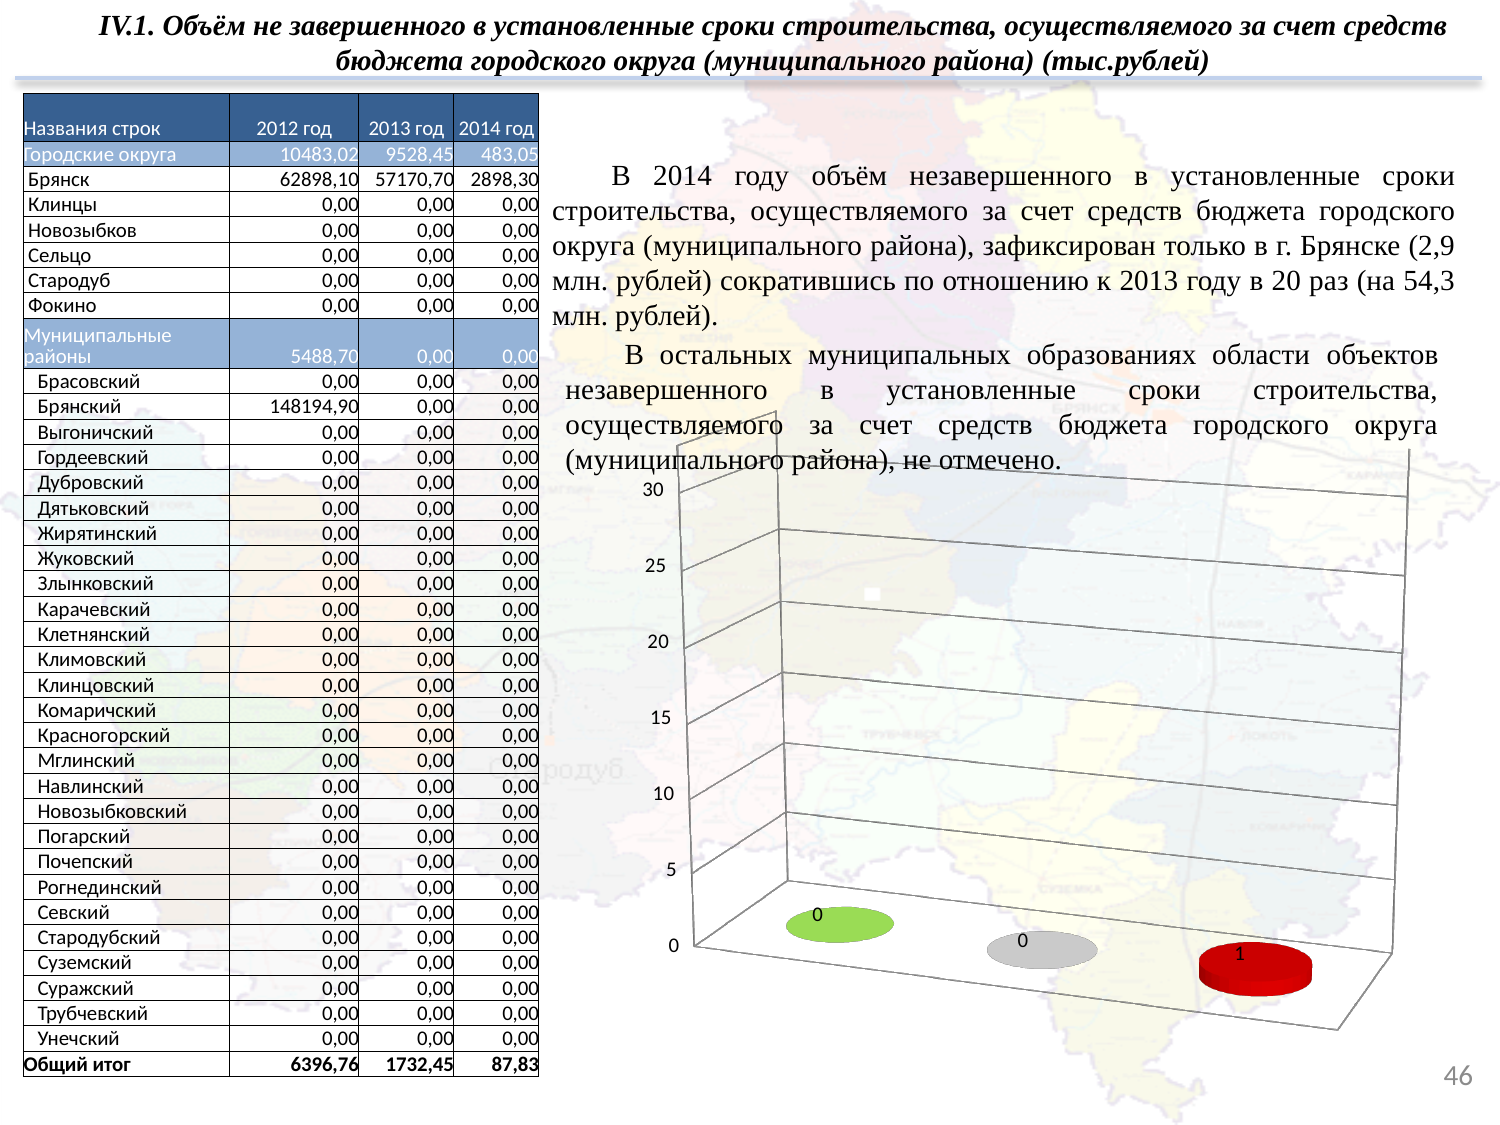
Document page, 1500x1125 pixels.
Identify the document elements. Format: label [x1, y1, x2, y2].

table_cell [230, 369, 358, 393]
table_cell [359, 445, 453, 469]
table_cell [454, 293, 538, 318]
table_cell [454, 875, 538, 899]
table_cell [454, 243, 538, 267]
table_cell [359, 774, 453, 798]
table_cell [230, 142, 358, 166]
table_cell [24, 951, 229, 975]
table_cell [454, 824, 538, 848]
table_cell [454, 622, 538, 646]
table_cell [359, 748, 453, 773]
table_cell [230, 698, 358, 722]
table_cell [454, 1026, 538, 1051]
table_cell [24, 268, 229, 292]
table_cell [24, 1001, 229, 1025]
table_cell [230, 420, 358, 444]
table_cell [24, 571, 229, 596]
table_cell [454, 521, 538, 545]
table_cell [24, 824, 229, 848]
table_cell [24, 622, 229, 646]
table_cell [230, 293, 358, 318]
table_cell [24, 167, 229, 191]
table_cell [359, 875, 453, 899]
table_cell [24, 369, 229, 393]
table_cell [359, 622, 453, 646]
table_cell [24, 319, 229, 368]
table_cell [359, 673, 453, 697]
table_header [230, 94, 358, 141]
table_header [454, 94, 538, 141]
table_cell [454, 698, 538, 722]
table_cell [230, 546, 358, 570]
table_cell [230, 849, 358, 874]
table_cell [230, 951, 358, 975]
table_cell [24, 192, 229, 216]
table_cell [24, 1052, 229, 1076]
table_cell [230, 521, 358, 545]
table_cell [24, 293, 229, 318]
text_box [539, 148, 1471, 483]
chart [585, 409, 1430, 1051]
table_cell [24, 1026, 229, 1051]
table_cell [454, 925, 538, 950]
table_cell [24, 217, 229, 242]
table_cell [454, 673, 538, 697]
table_cell [454, 849, 538, 874]
table_cell [359, 293, 453, 318]
table_cell [24, 748, 229, 773]
table_cell [359, 951, 453, 975]
table_cell [454, 420, 538, 444]
table_cell [24, 900, 229, 924]
table_cell [230, 824, 358, 848]
table_cell [230, 673, 358, 697]
table_cell [24, 142, 229, 166]
table_header [24, 94, 229, 141]
table_cell [230, 1001, 358, 1025]
table_cell [454, 217, 538, 242]
table_cell [230, 900, 358, 924]
table_cell [24, 925, 229, 950]
table_cell [359, 192, 453, 216]
table_cell [454, 723, 538, 747]
table_cell [230, 496, 358, 520]
table_cell [359, 217, 453, 242]
table_cell [454, 951, 538, 975]
table_cell [24, 849, 229, 874]
table_cell [359, 369, 453, 393]
table_cell [24, 698, 229, 722]
table_cell [230, 192, 358, 216]
table_cell [454, 1052, 538, 1076]
table_cell [230, 597, 358, 621]
table_cell [454, 470, 538, 495]
table_cell [359, 571, 453, 596]
table_cell [24, 673, 229, 697]
table_cell [359, 900, 453, 924]
table_cell [454, 647, 538, 672]
table_cell [230, 470, 358, 495]
table_cell [454, 976, 538, 1000]
table_cell [359, 849, 453, 874]
table_cell [230, 925, 358, 950]
table_cell [24, 521, 229, 545]
table_cell [454, 774, 538, 798]
table_cell [454, 394, 538, 419]
table_cell [359, 925, 453, 950]
table_cell [359, 319, 453, 368]
table_cell [359, 167, 453, 191]
table_cell [230, 1052, 358, 1076]
table_cell [454, 571, 538, 596]
table_cell [24, 647, 229, 672]
table_cell [359, 470, 453, 495]
table_cell [230, 976, 358, 1000]
table_cell [24, 546, 229, 570]
table_cell [359, 496, 453, 520]
table_cell [230, 622, 358, 646]
table_cell [359, 243, 453, 267]
table_cell [24, 875, 229, 899]
table_cell [359, 976, 453, 1000]
table_cell [359, 597, 453, 621]
table_cell [230, 571, 358, 596]
table_cell [454, 142, 538, 166]
table_cell [359, 1026, 453, 1051]
table_cell [454, 192, 538, 216]
table_cell [230, 1026, 358, 1051]
table_cell [359, 723, 453, 747]
table_cell [454, 268, 538, 292]
table_cell [230, 217, 358, 242]
table_cell [230, 647, 358, 672]
slide_number [1399, 1034, 1488, 1113]
table_cell [24, 597, 229, 621]
table_cell [359, 799, 453, 823]
table_header [359, 94, 453, 141]
table_cell [24, 976, 229, 1000]
table_cell [24, 496, 229, 520]
table_cell [230, 268, 358, 292]
table_cell [359, 394, 453, 419]
table_cell [454, 597, 538, 621]
table_cell [359, 1001, 453, 1025]
table_cell [24, 243, 229, 267]
table_cell [24, 394, 229, 419]
table_cell [24, 799, 229, 823]
table_cell [454, 546, 538, 570]
table_cell [454, 496, 538, 520]
table_cell [359, 420, 453, 444]
table_cell [230, 394, 358, 419]
table_cell [454, 799, 538, 823]
table_cell [359, 824, 453, 848]
table_cell [359, 647, 453, 672]
text_box [15, 0, 1494, 84]
table_cell [454, 167, 538, 191]
table_cell [230, 723, 358, 747]
table_cell [454, 1001, 538, 1025]
table_cell [454, 900, 538, 924]
table_cell [359, 546, 453, 570]
table_cell [359, 268, 453, 292]
table_cell [230, 774, 358, 798]
table_cell [24, 774, 229, 798]
table_cell [230, 167, 358, 191]
table_cell [24, 420, 229, 444]
table_cell [359, 1052, 453, 1076]
table_cell [359, 698, 453, 722]
table_cell [230, 319, 358, 368]
table_cell [359, 521, 453, 545]
table_cell [454, 445, 538, 469]
table_cell [24, 470, 229, 495]
table_cell [230, 875, 358, 899]
table_cell [230, 445, 358, 469]
table_cell [359, 142, 453, 166]
table_cell [454, 319, 538, 368]
table_cell [230, 799, 358, 823]
table_cell [24, 445, 229, 469]
table_cell [454, 748, 538, 773]
table_cell [230, 243, 358, 267]
table_cell [230, 748, 358, 773]
table_cell [454, 369, 538, 393]
table_cell [24, 723, 229, 747]
